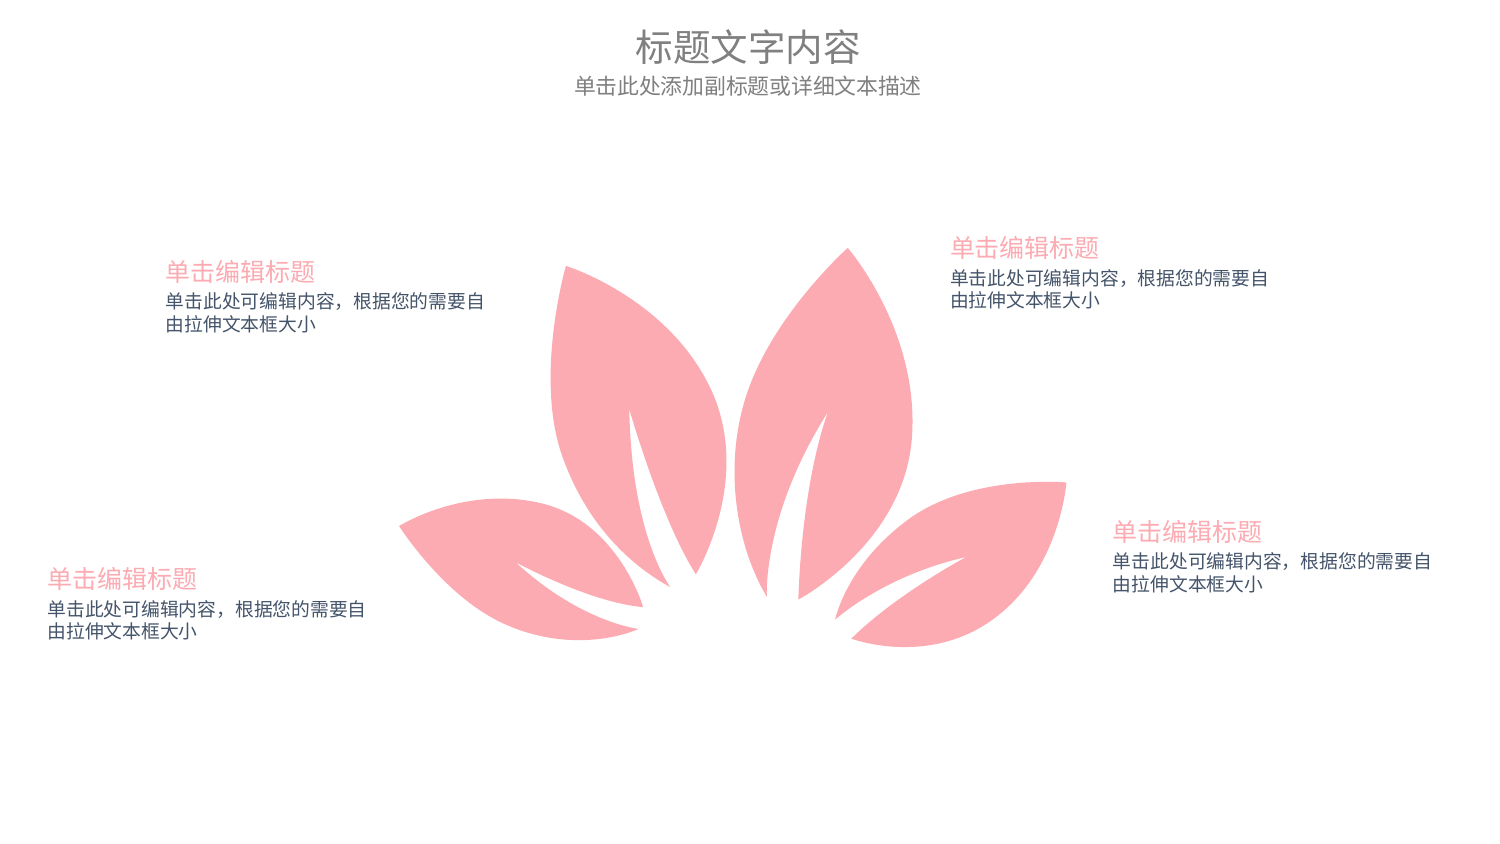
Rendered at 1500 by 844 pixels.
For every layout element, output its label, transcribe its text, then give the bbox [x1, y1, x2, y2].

text_box 单击编辑标题 单击此处可编辑内容，根据您的需要自由拉伸文本框大小 [1112, 516, 1444, 595]
text_box [835, 481, 1067, 648]
text_box [550, 265, 727, 588]
text_box 单击编辑标题 单击此处可编辑内容，根据您的需要自由拉伸文本框大小 [949, 232, 1281, 312]
text_box [399, 498, 644, 641]
text_box 单击编辑标题 单击此处可编辑内容，根据您的需要自由拉伸文本框大小 [47, 563, 379, 643]
text_box 标题文字内容 [611, 16, 885, 65]
text_box 单击编辑标题 单击此处可编辑内容，根据您的需要自由拉伸文本框大小 [165, 256, 497, 336]
text_box [734, 247, 913, 600]
text_box 单击此处添加副标题或详细文本描述 [551, 65, 946, 107]
